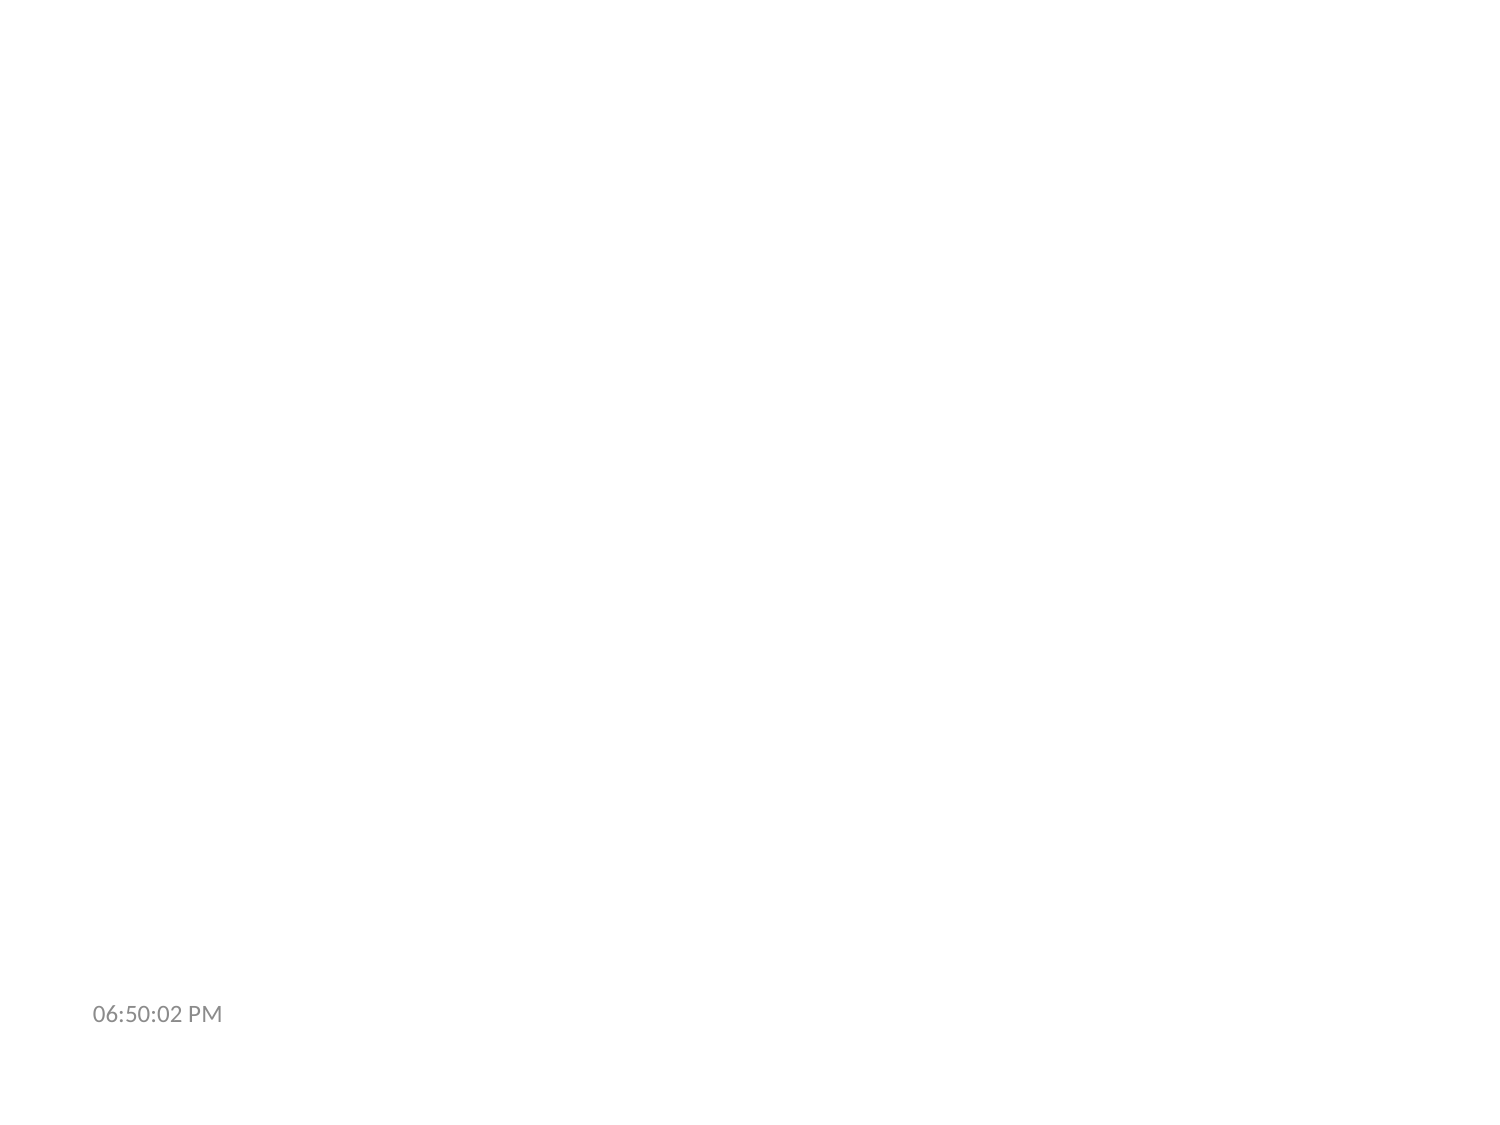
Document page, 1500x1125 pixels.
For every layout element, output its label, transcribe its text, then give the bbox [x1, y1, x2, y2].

text_box 3:35:09 PM [77, 982, 428, 1043]
